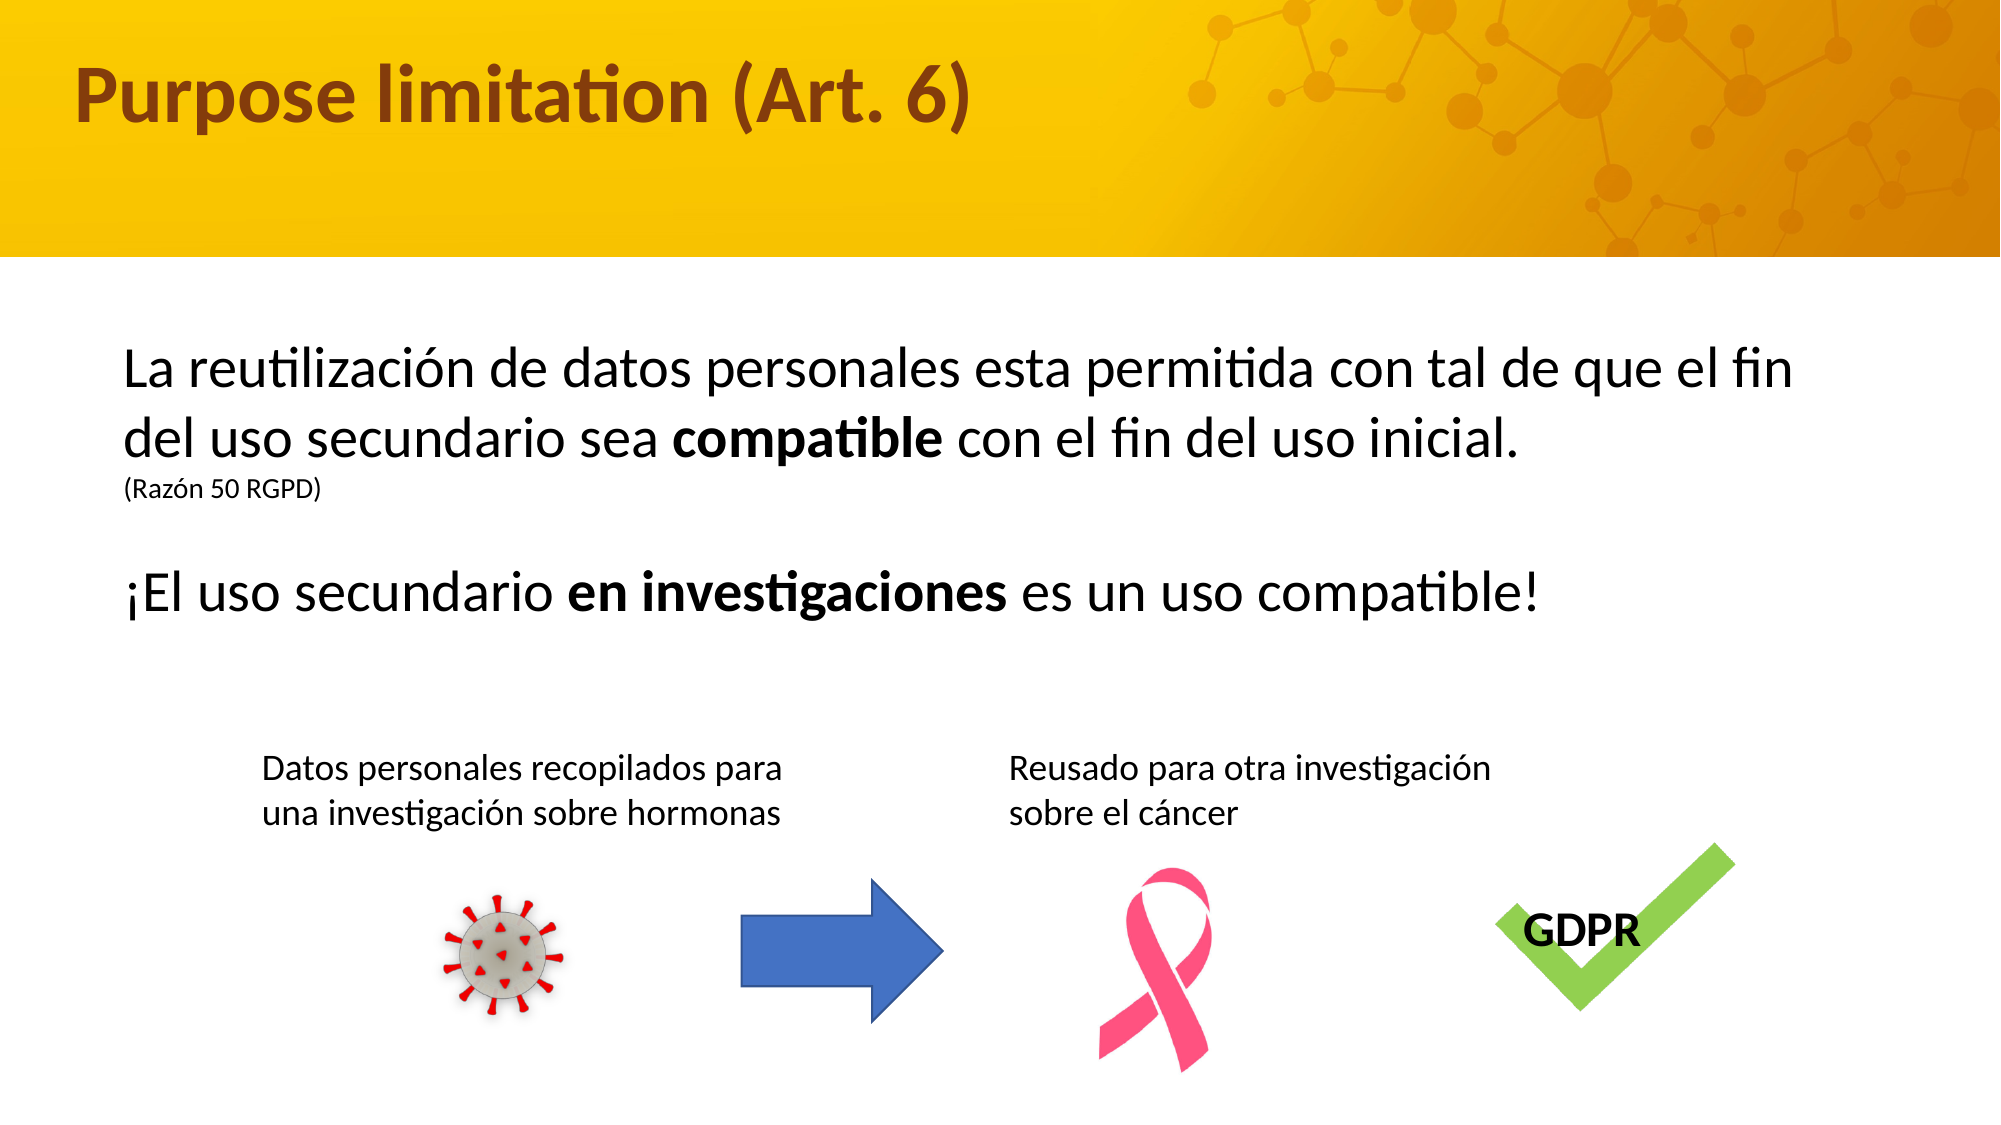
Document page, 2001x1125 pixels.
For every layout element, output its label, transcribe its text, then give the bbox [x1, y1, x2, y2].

picture [309, 872, 696, 1030]
text_box ¡El uso secundario en investigaciones es un uso compatible! [108, 545, 1823, 631]
text_box Purpose limitation (Art. 6) [59, 0, 1785, 204]
text_box Reusado para otra investigación sobre el cáncer [993, 735, 1516, 841]
picture [1490, 801, 1740, 1051]
text_box [740, 878, 945, 1024]
text_box Datos personales recopilados para una investigación sobre hormonas [247, 735, 807, 841]
picture [0, 0, 2000, 257]
text_box La reutilización de datos personales esta permitida con tal de que el fin del uso secundario sea compatible con el fin del uso inicial. (Razón 50 RGPD) [108, 321, 1823, 512]
picture [1034, 837, 1290, 1093]
